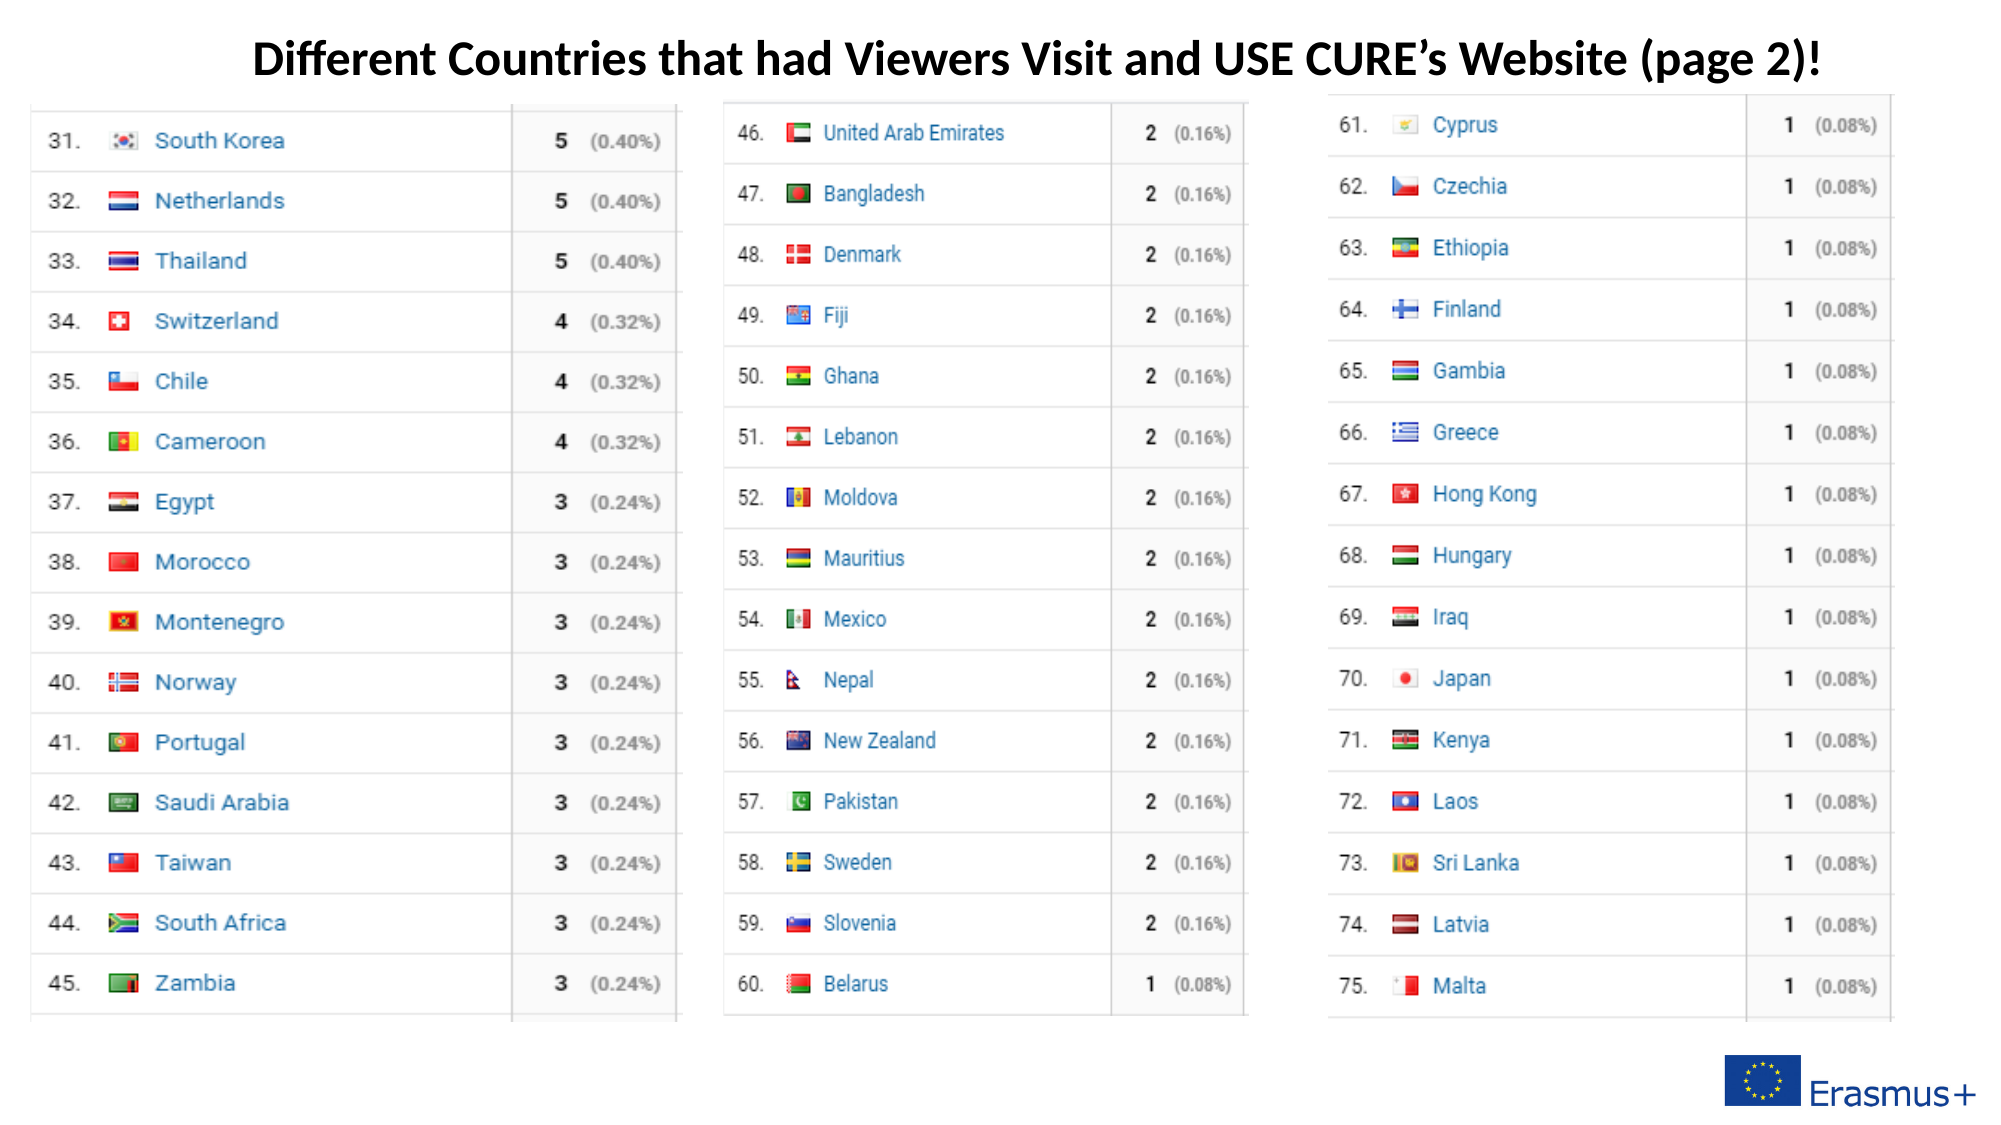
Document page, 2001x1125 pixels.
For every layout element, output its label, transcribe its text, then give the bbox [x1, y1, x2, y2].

picture [1328, 94, 1895, 1022]
picture [1710, 1042, 2000, 1125]
picture [722, 99, 1249, 1016]
picture [30, 104, 683, 1022]
text_box Different Countries that had Viewers Visit and USE CURE’s Website (page 2)! [215, 18, 1862, 94]
